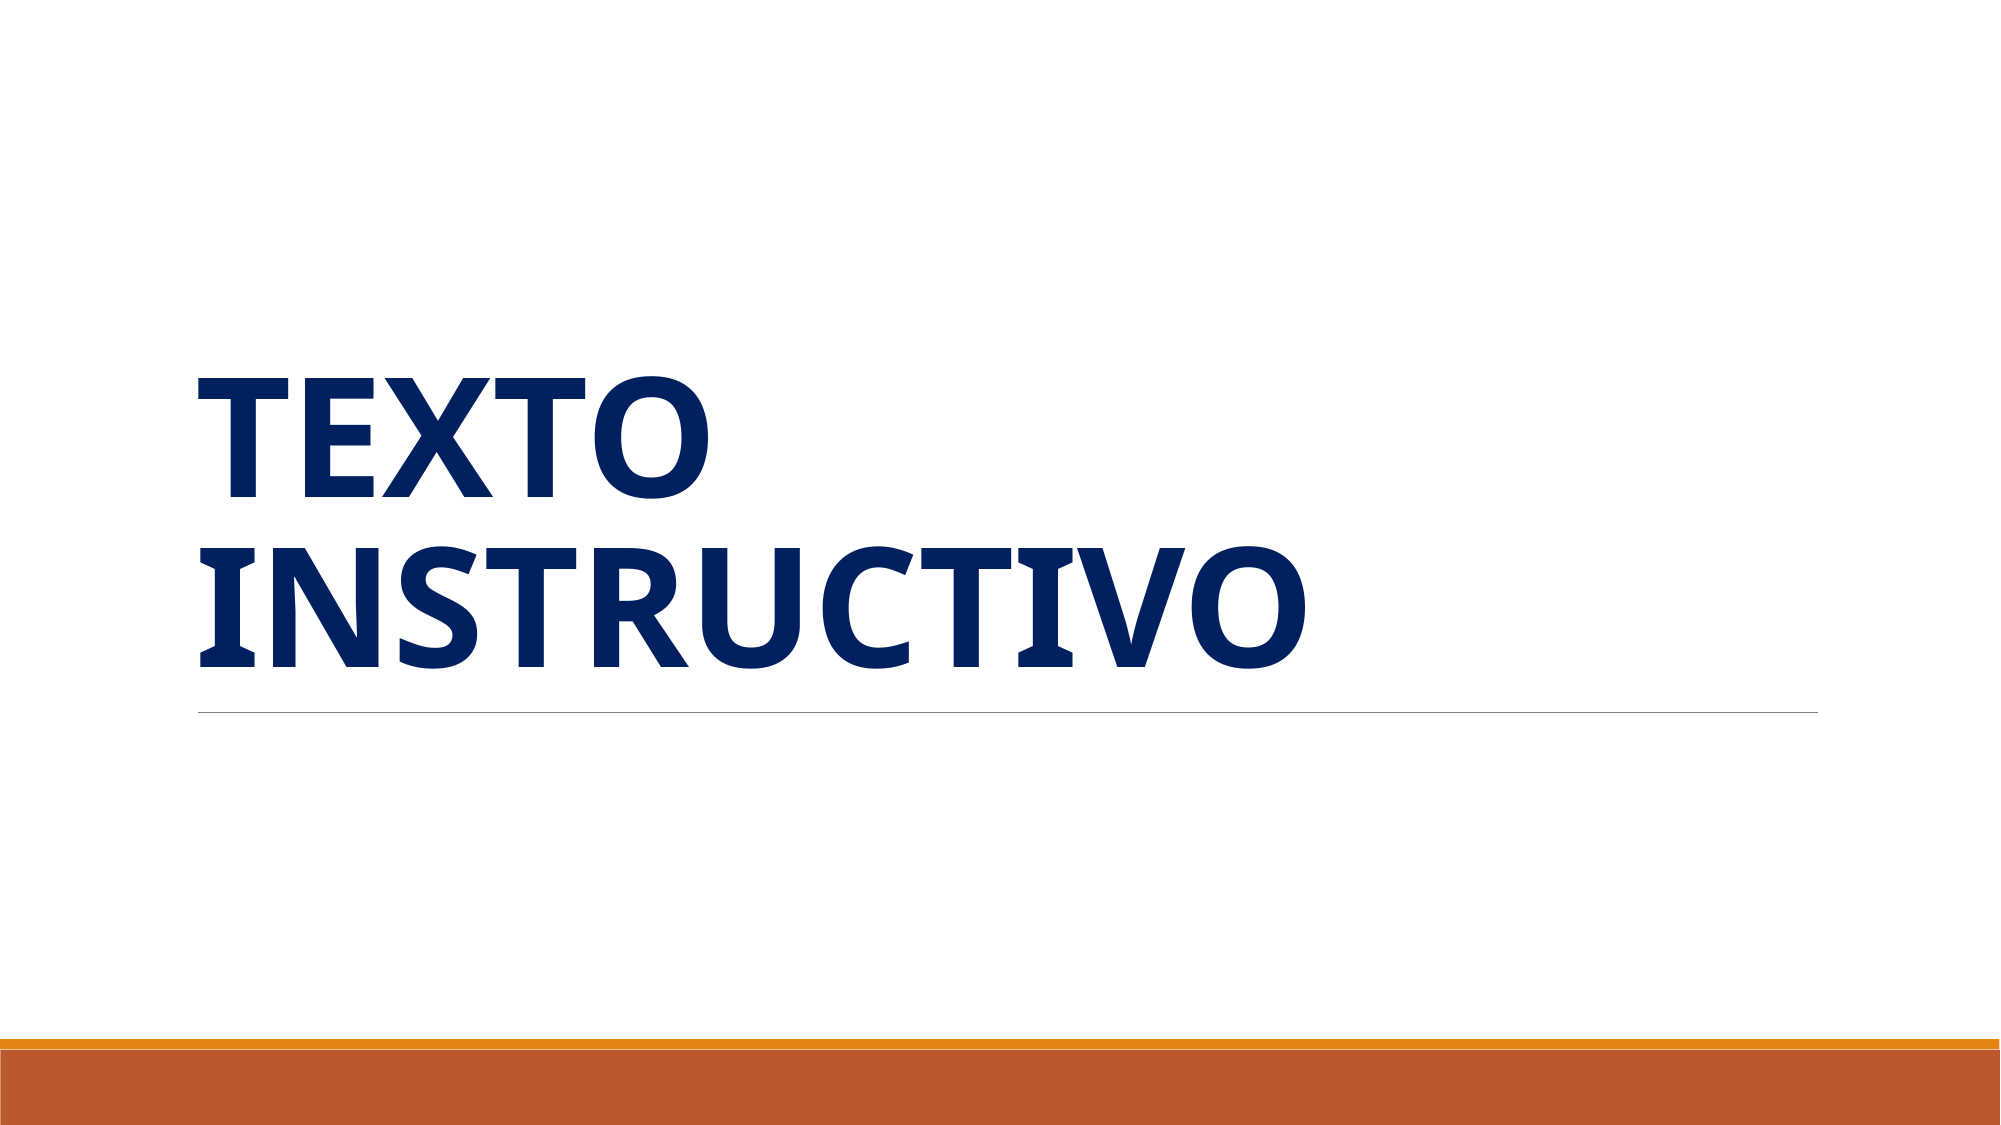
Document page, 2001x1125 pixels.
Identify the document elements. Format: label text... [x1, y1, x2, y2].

title TEXTO INSTRUCTIVO [180, 124, 1830, 710]
